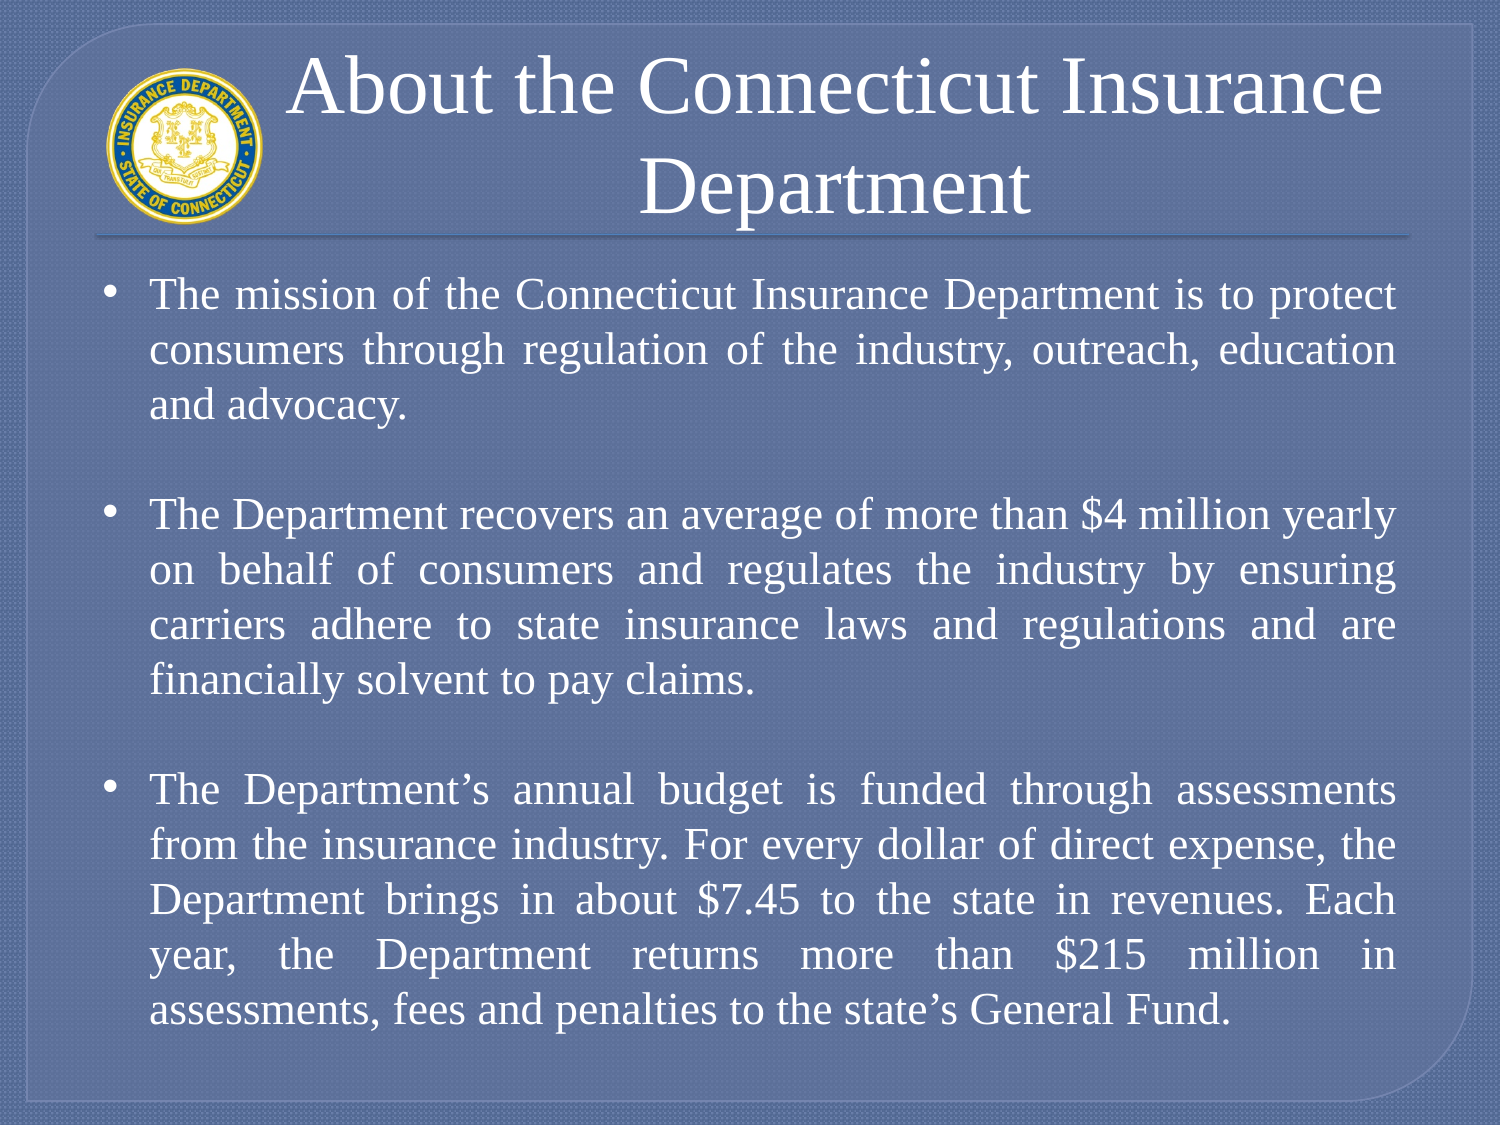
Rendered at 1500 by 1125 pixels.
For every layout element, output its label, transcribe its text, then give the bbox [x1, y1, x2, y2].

text_box The mission of the Connecticut Insurance Department is to protect consumers through regulation of the industry, outreach, education and advocacy. The Department recovers an average of more than $4 million yearly on behalf of consumers and regulates the industry by ensuring carriers adhere to state insurance laws and regulations and are financially solvent to pay claims. The Department’s annual budget is funded through assessments from the insurance industry. For every dollar of direct expense, the Department brings in about $7.45 to the state in revenues. Each year, the Department returns more than $215 million in assessments, fees and penalties to the state’s General Fund. [87, 256, 1413, 1041]
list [106, 68, 263, 226]
title About the Connecticut Insurance Department [212, 37, 1450, 238]
